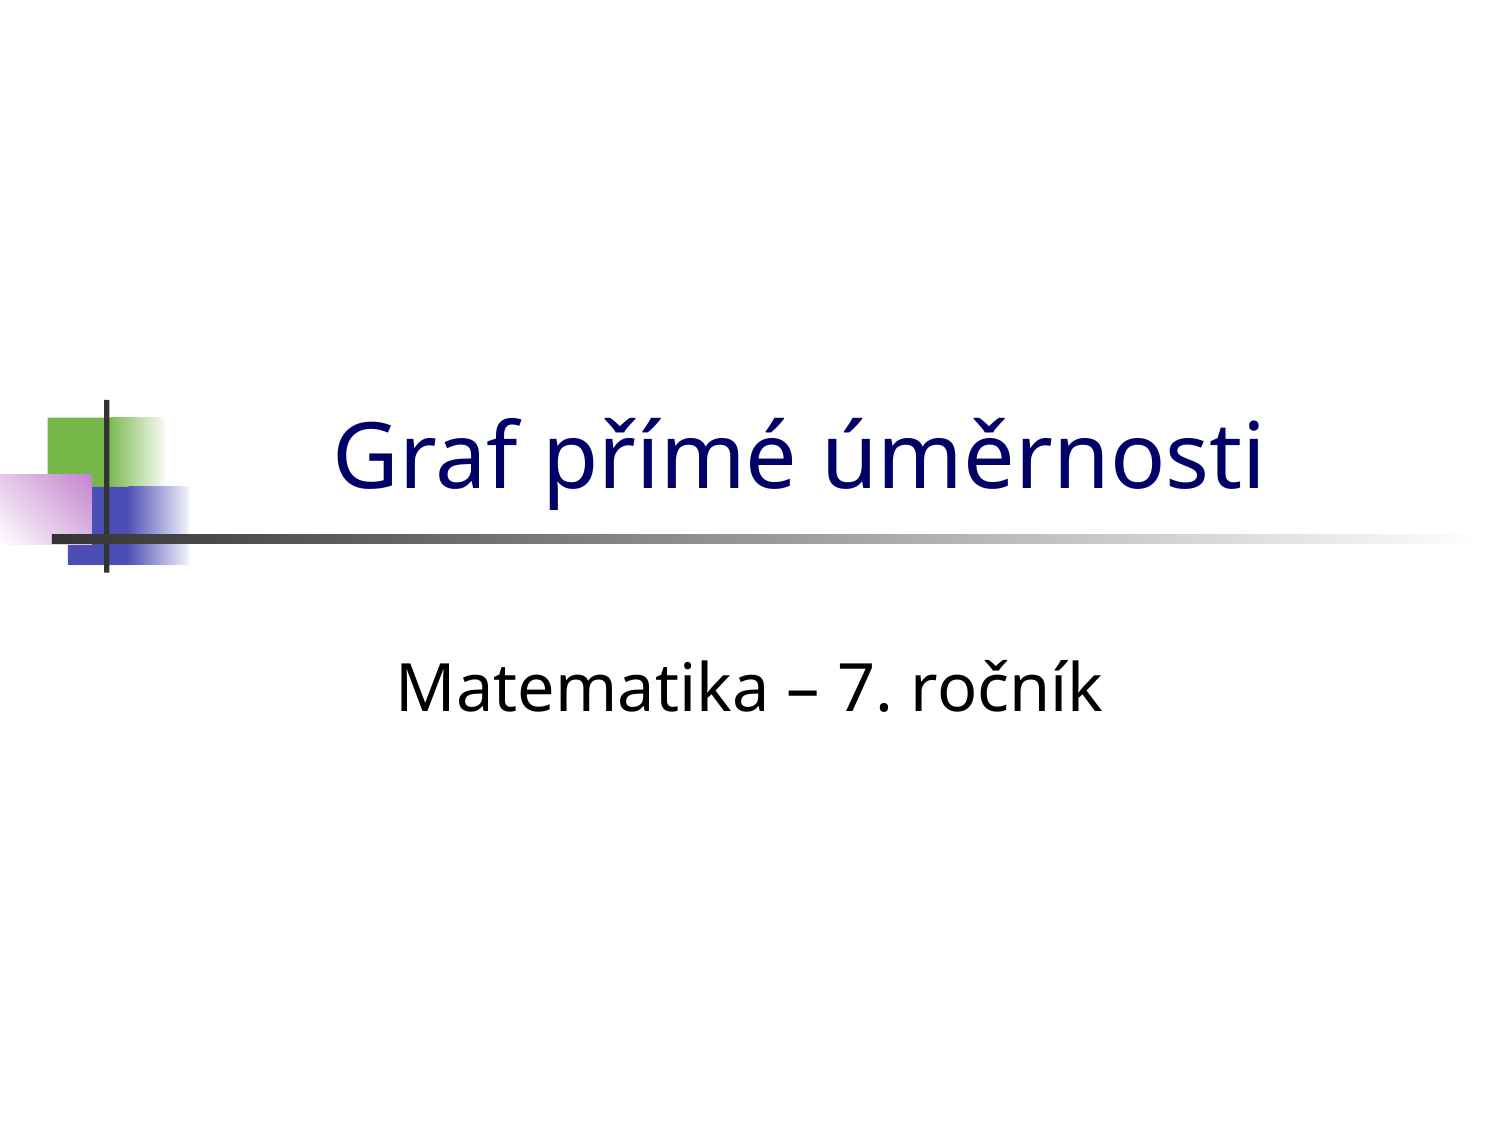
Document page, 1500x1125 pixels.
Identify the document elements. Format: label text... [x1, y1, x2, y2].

title Graf přímé úměrnosti [162, 274, 1438, 516]
subtitle Matematika – 7. ročník [224, 637, 1276, 926]
